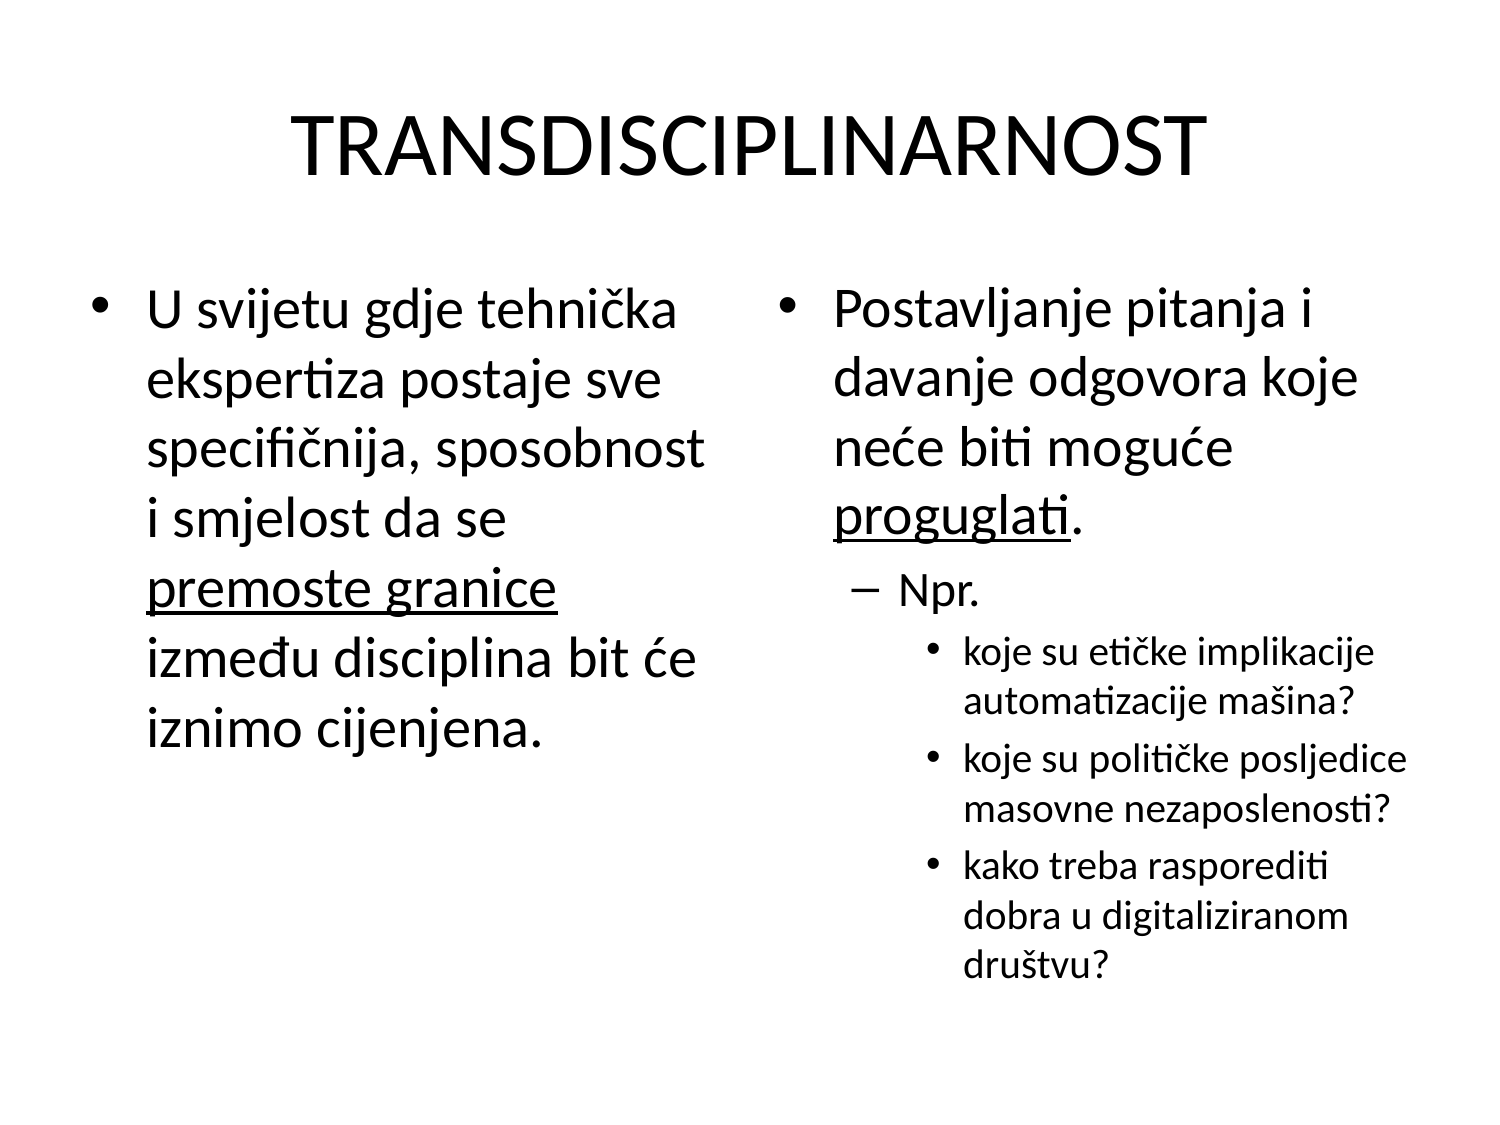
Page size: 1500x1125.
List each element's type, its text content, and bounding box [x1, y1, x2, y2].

list U svijetu gdje tehnička ekspertiza postaje sve specifičnija, sposobnost i smjelost da se premoste granice između disciplina bit će iznimo cijenjena. [75, 262, 738, 1005]
title TRANSDISCIPLINARNOST [75, 45, 1425, 233]
list Postavljanje pitanja i davanje odgovora koje neće biti moguće proguglati. Npr. koje su etičke implikacije automatizacije mašina? koje su političke posljedice masovne nezaposlenosti? kako treba rasporediti dobra u digitaliziranom društvu? [762, 262, 1425, 1005]
